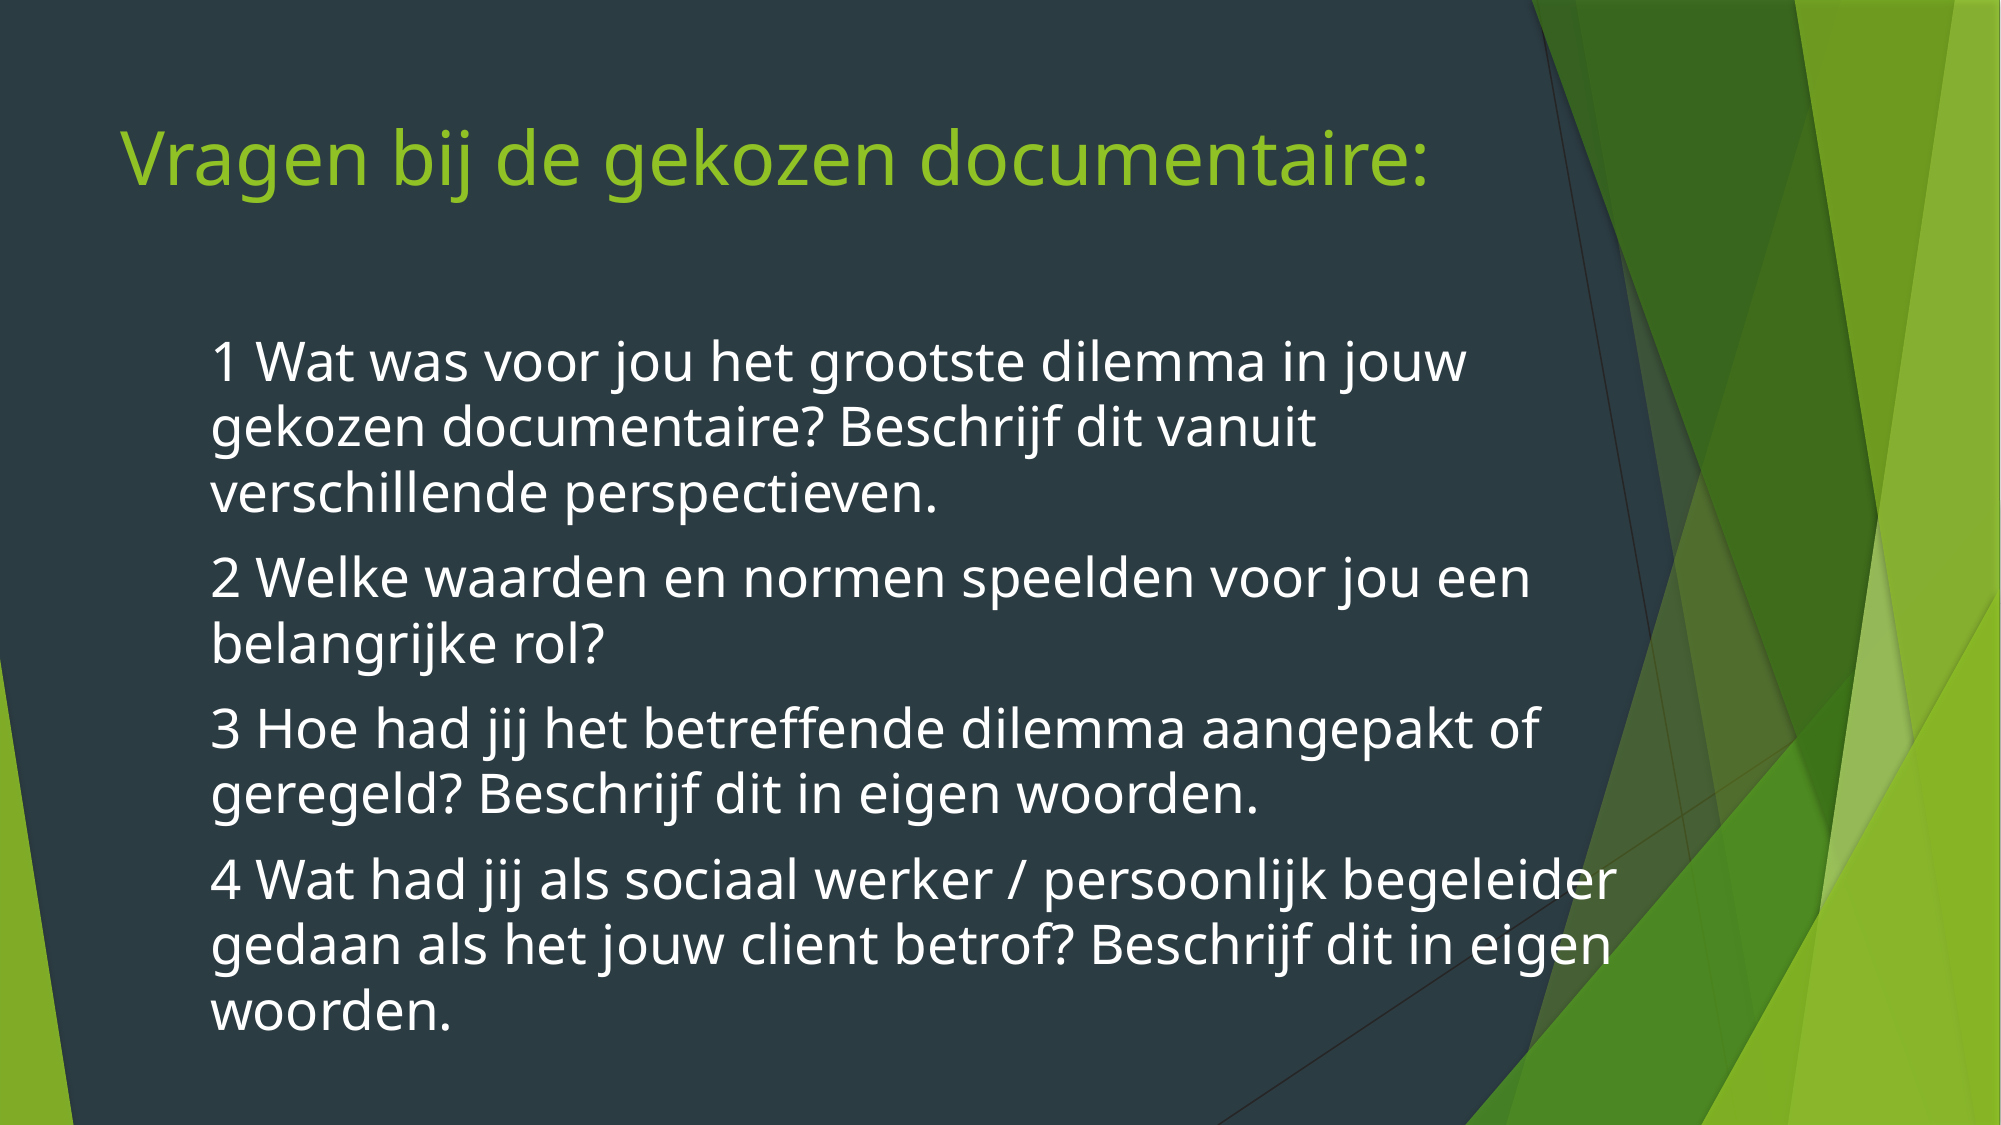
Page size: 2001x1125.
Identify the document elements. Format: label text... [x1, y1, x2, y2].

title Vragen bij de gekozen documentaire: [105, 102, 1516, 320]
list 1 Wat was voor jou het grootste dilemma in jouw gekozen documentaire? Beschrijf dit vanuit verschillende perspectieven. 2 Welke waarden en normen speelden voor jou een belangrijke rol? 3 Hoe had jij het betreffende dilemma aangepakt of geregeld? Beschrijf dit in eigen woorden. 4 Wat had jij als sociaal werker / persoonlijk begeleider gedaan als het jouw client betrof? Beschrijf dit in eigen woorden. [124, 319, 1680, 1052]
